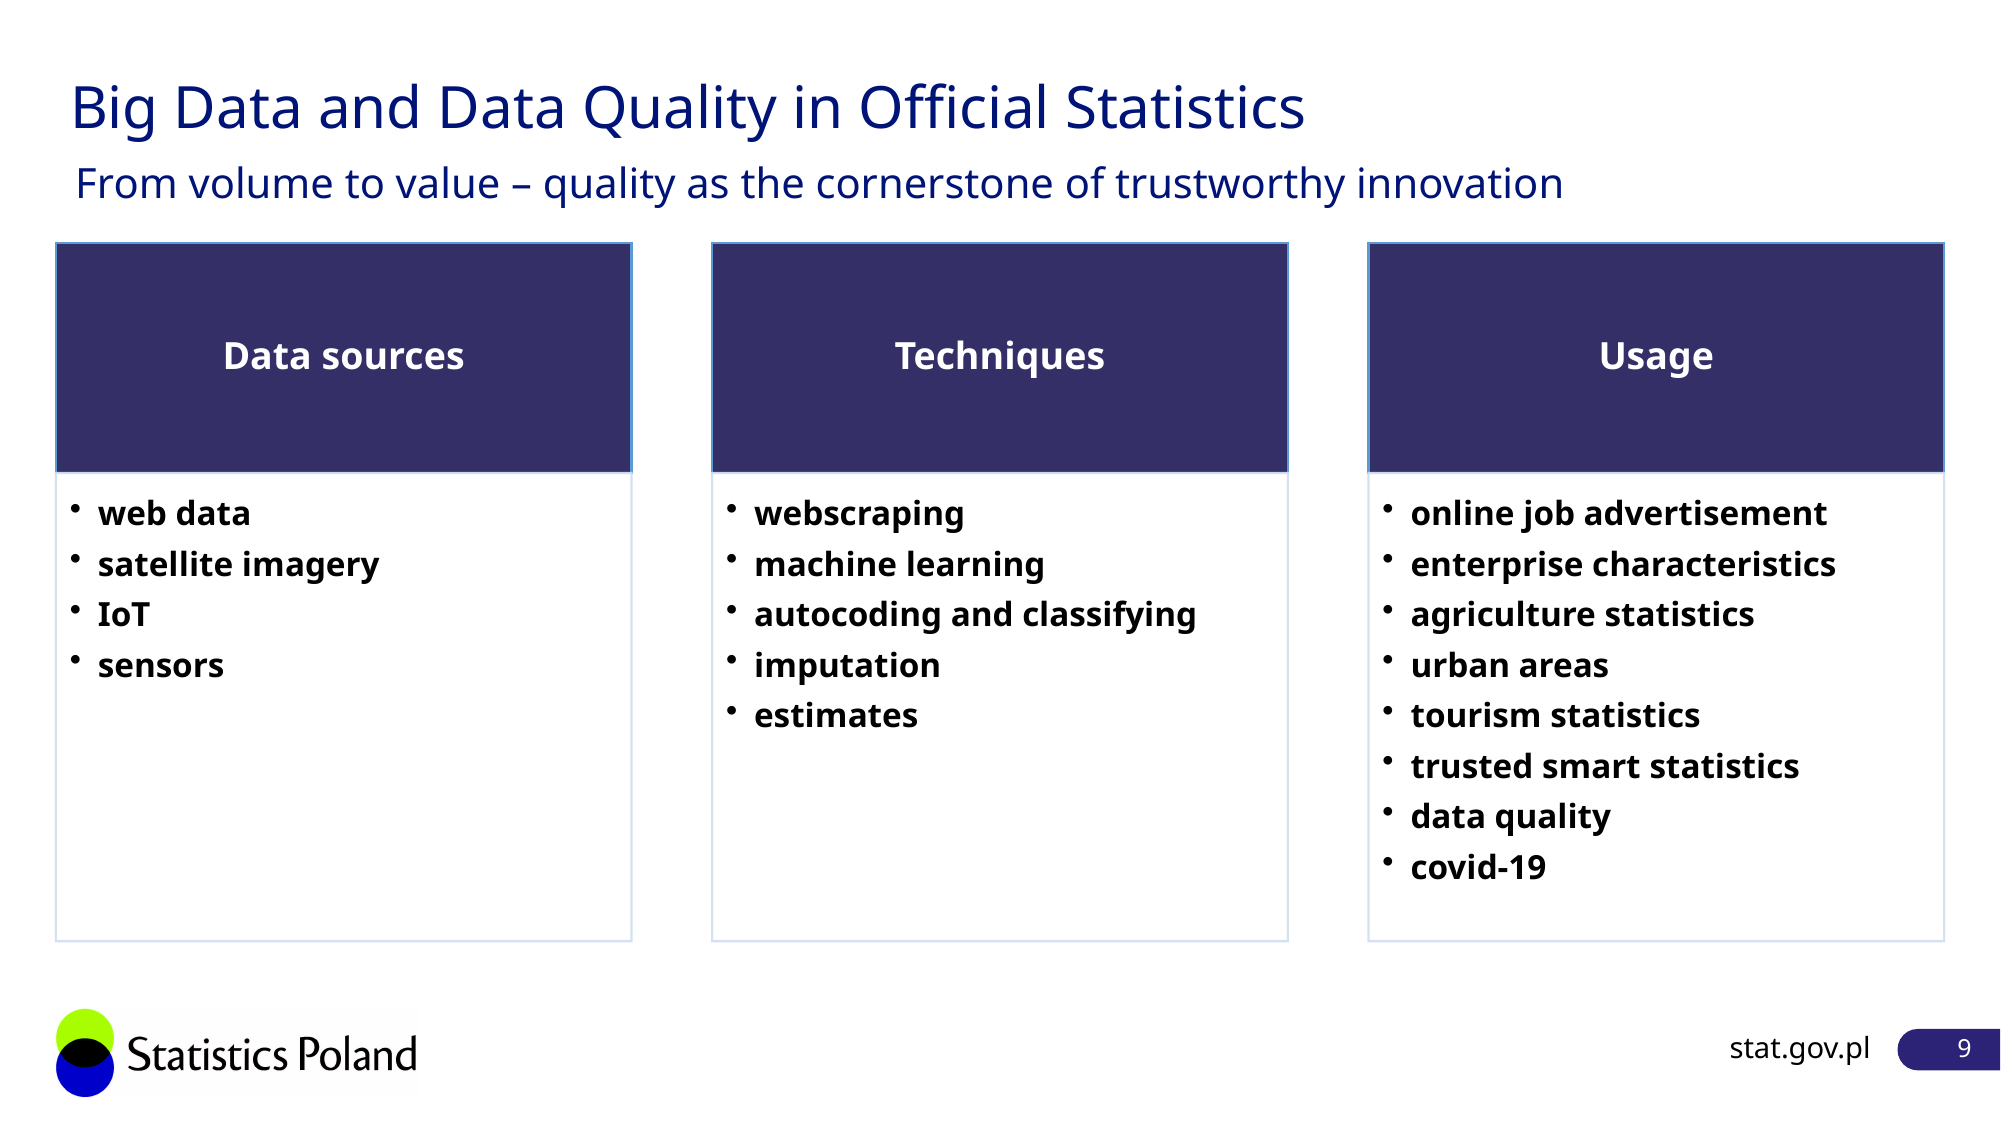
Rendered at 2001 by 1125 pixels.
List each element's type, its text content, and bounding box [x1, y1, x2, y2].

picture [55, 1008, 419, 1098]
title Big Data and Data Quality in Official Statistics [55, 31, 1945, 150]
text_box From volume to value – quality as the cornerstone of trustworthy innovation [60, 149, 1833, 178]
footer stat.gov.pl [418, 1006, 1886, 1094]
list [55, 178, 1945, 1006]
